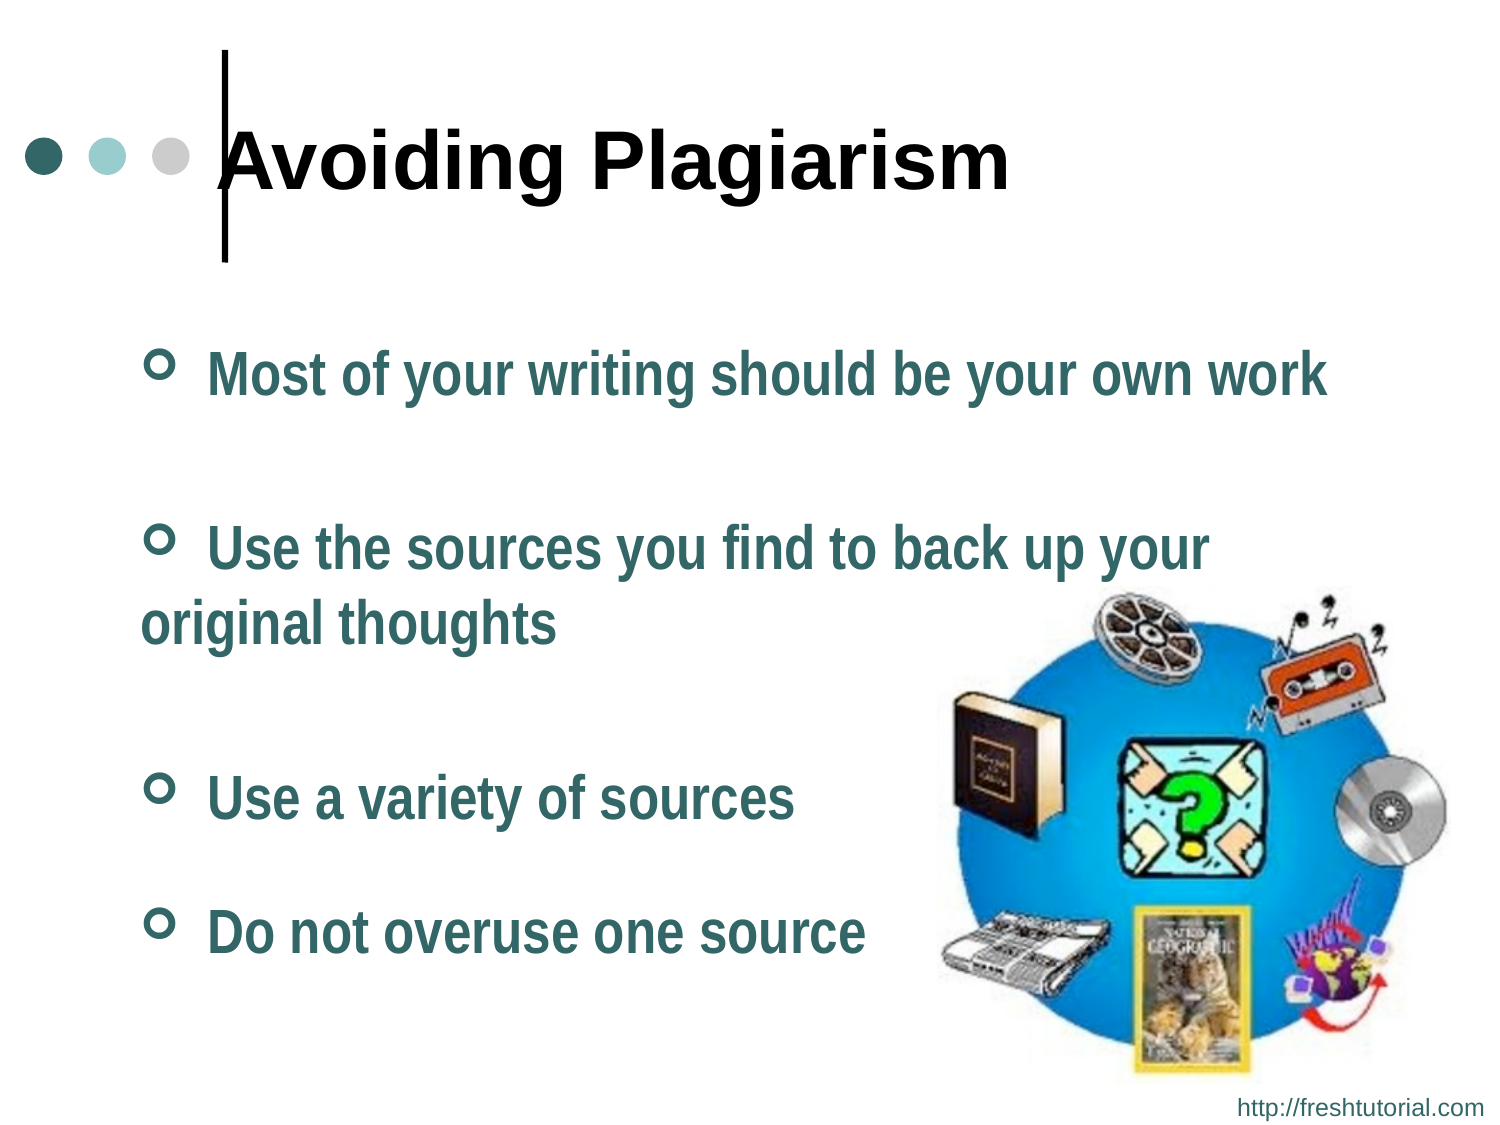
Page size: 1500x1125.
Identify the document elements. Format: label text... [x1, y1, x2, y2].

text_box http://freshtutorial.com [1100, 1083, 1500, 1125]
title Avoiding Plagiarism [200, 31, 1038, 282]
picture [937, 586, 1452, 1085]
list Most of your writing should be your own work Use the sources you find to back up your original thoughts Use a variety of sources Do not overuse one source [125, 324, 1375, 988]
